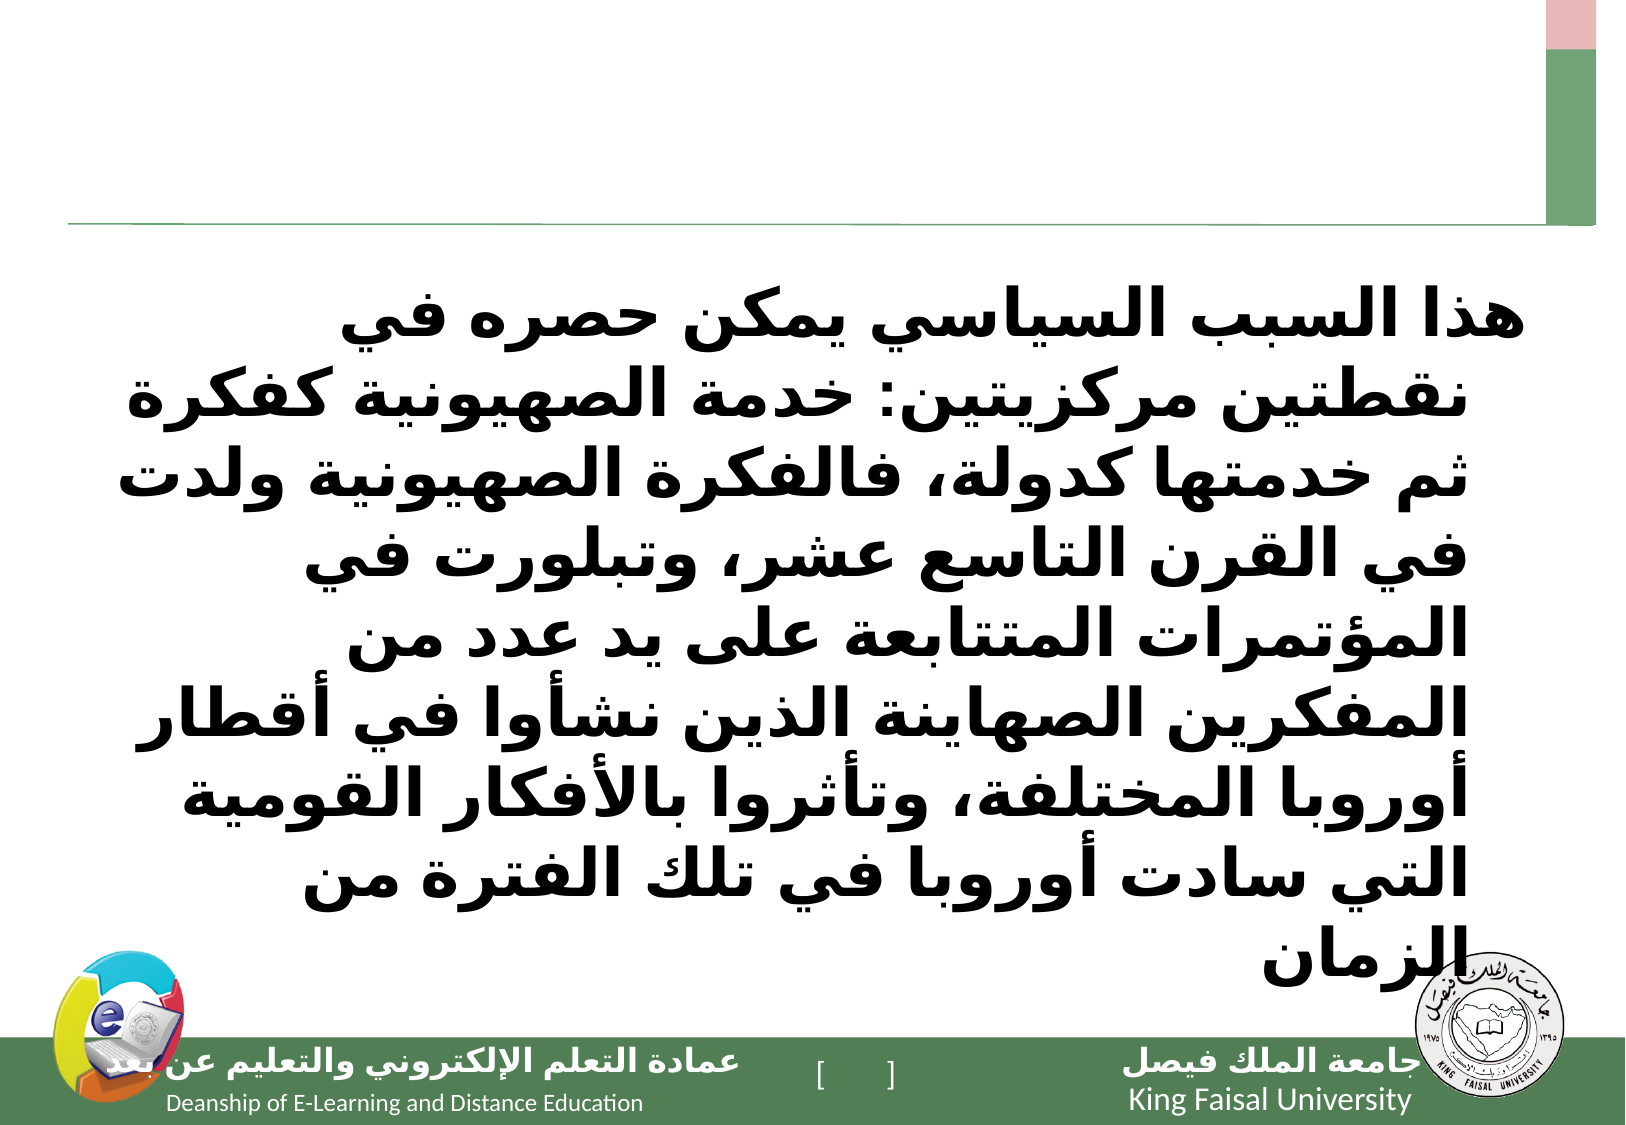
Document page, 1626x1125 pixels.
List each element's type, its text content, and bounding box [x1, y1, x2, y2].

picture [170, 1097, 178, 1104]
picture [1412, 949, 1567, 1100]
list هذا السبب السياسي يمكن حصره في نقطتين مركزيتين: خدمة الصهيونية كفكرة ثم خدمتها كدولة، فالفكرة الصهيونية ولدت في القرن التاسع عشر، وتبلورت في المؤتمرات المتتابعة على يد عدد من المفكرين الصهاينة الذين نشأوا في أقطار أوروبا المختلفة، وتأثروا بالأفكار القومية التي سادت أوروبا في تلك الفترة من الزمان [80, 262, 1544, 1006]
picture [50, 949, 188, 1104]
